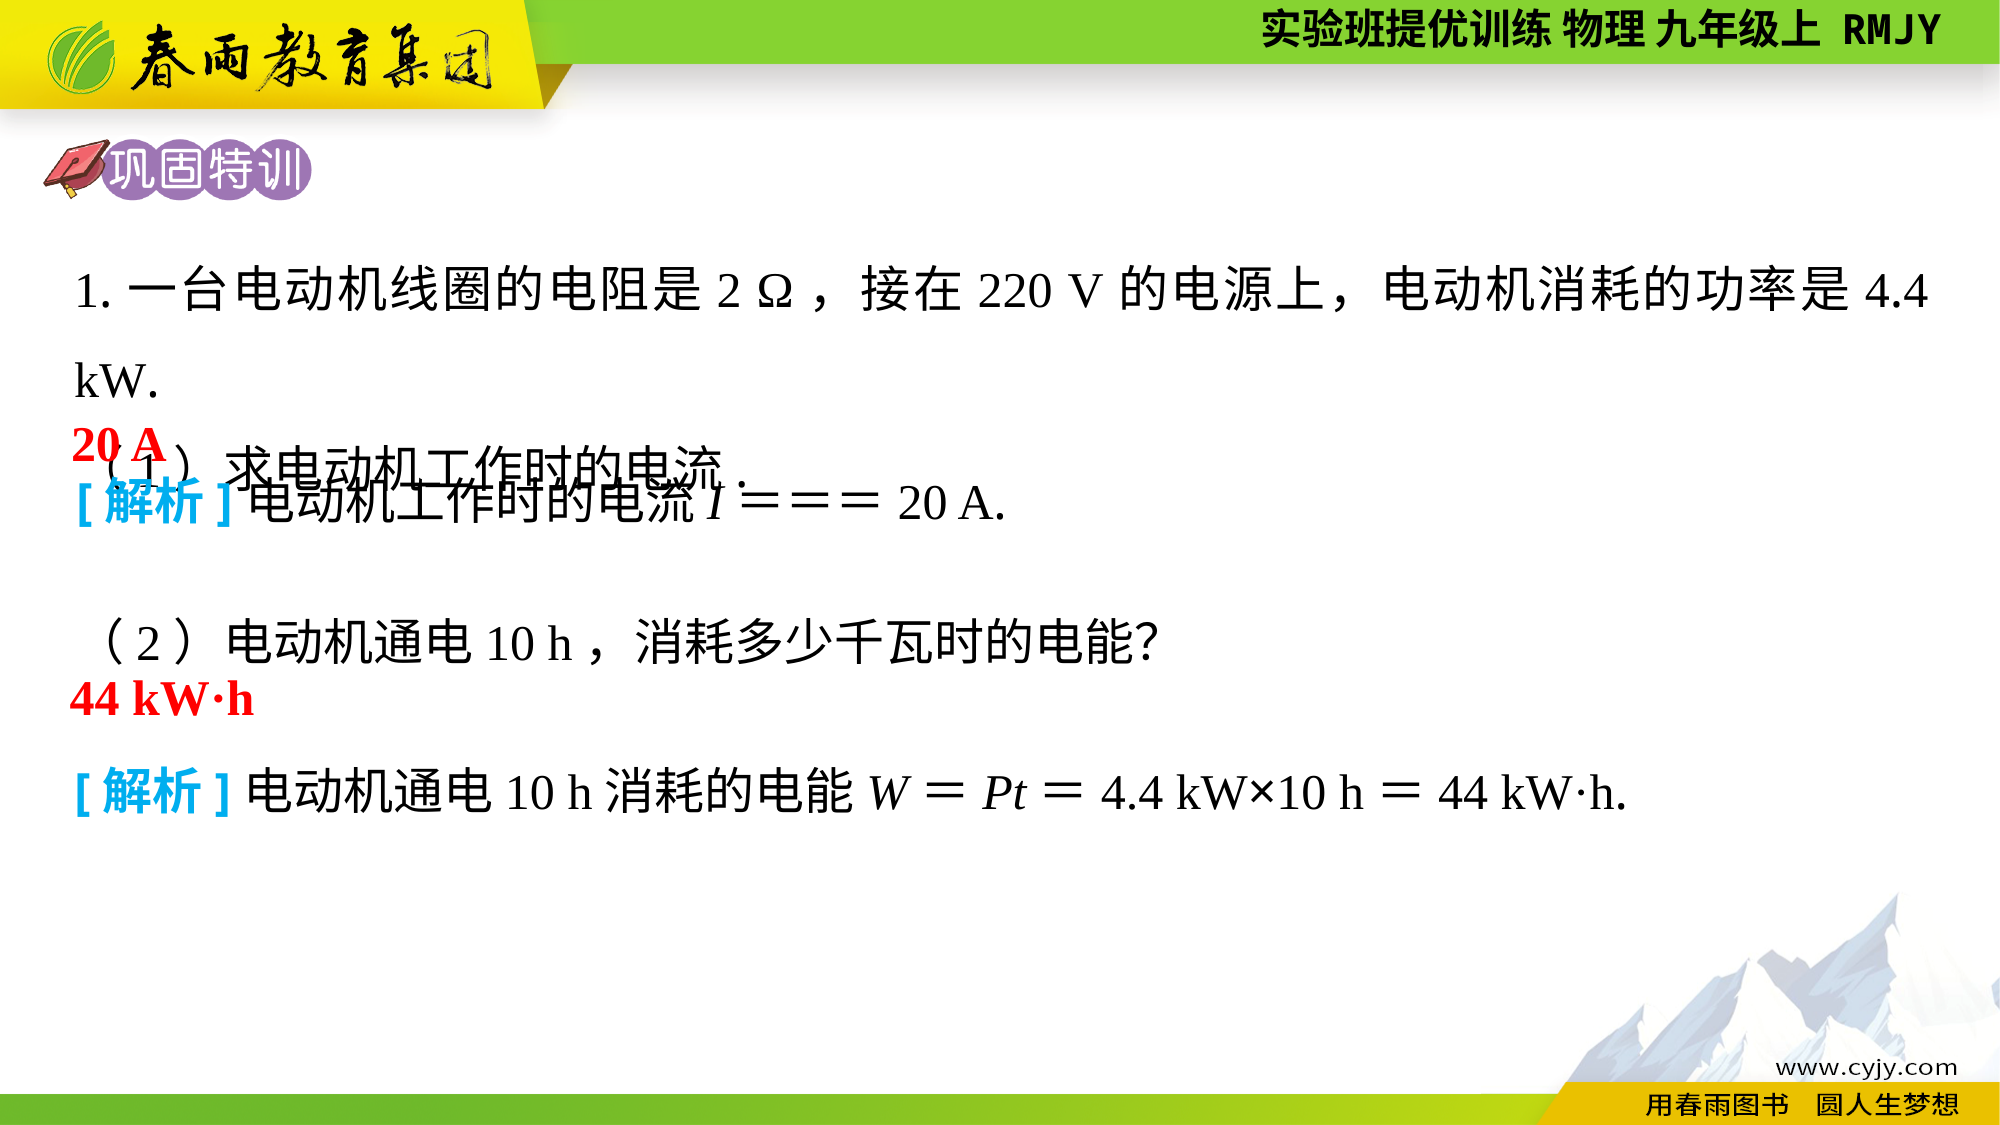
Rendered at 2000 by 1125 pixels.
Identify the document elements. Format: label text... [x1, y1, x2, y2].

text_box （2）电动机通电10 h，消耗多少千瓦时的电能？ [59, 572, 1944, 678]
text_box 20 A [56, 403, 244, 479]
text_box 44 kW·h [54, 658, 332, 733]
text_box [解析]电动机通电10 h消耗的电能W＝Pt＝4.4 kW×10 h＝44 kW·h. [59, 722, 1944, 828]
list 1.一台电动机线圈的电阻是2 Ω，接在220 V的电源上，电动机消耗的功率是4.4 kW. （1）求电动机工作时的电流. [59, 219, 1944, 406]
picture [0, 0, 2000, 1125]
